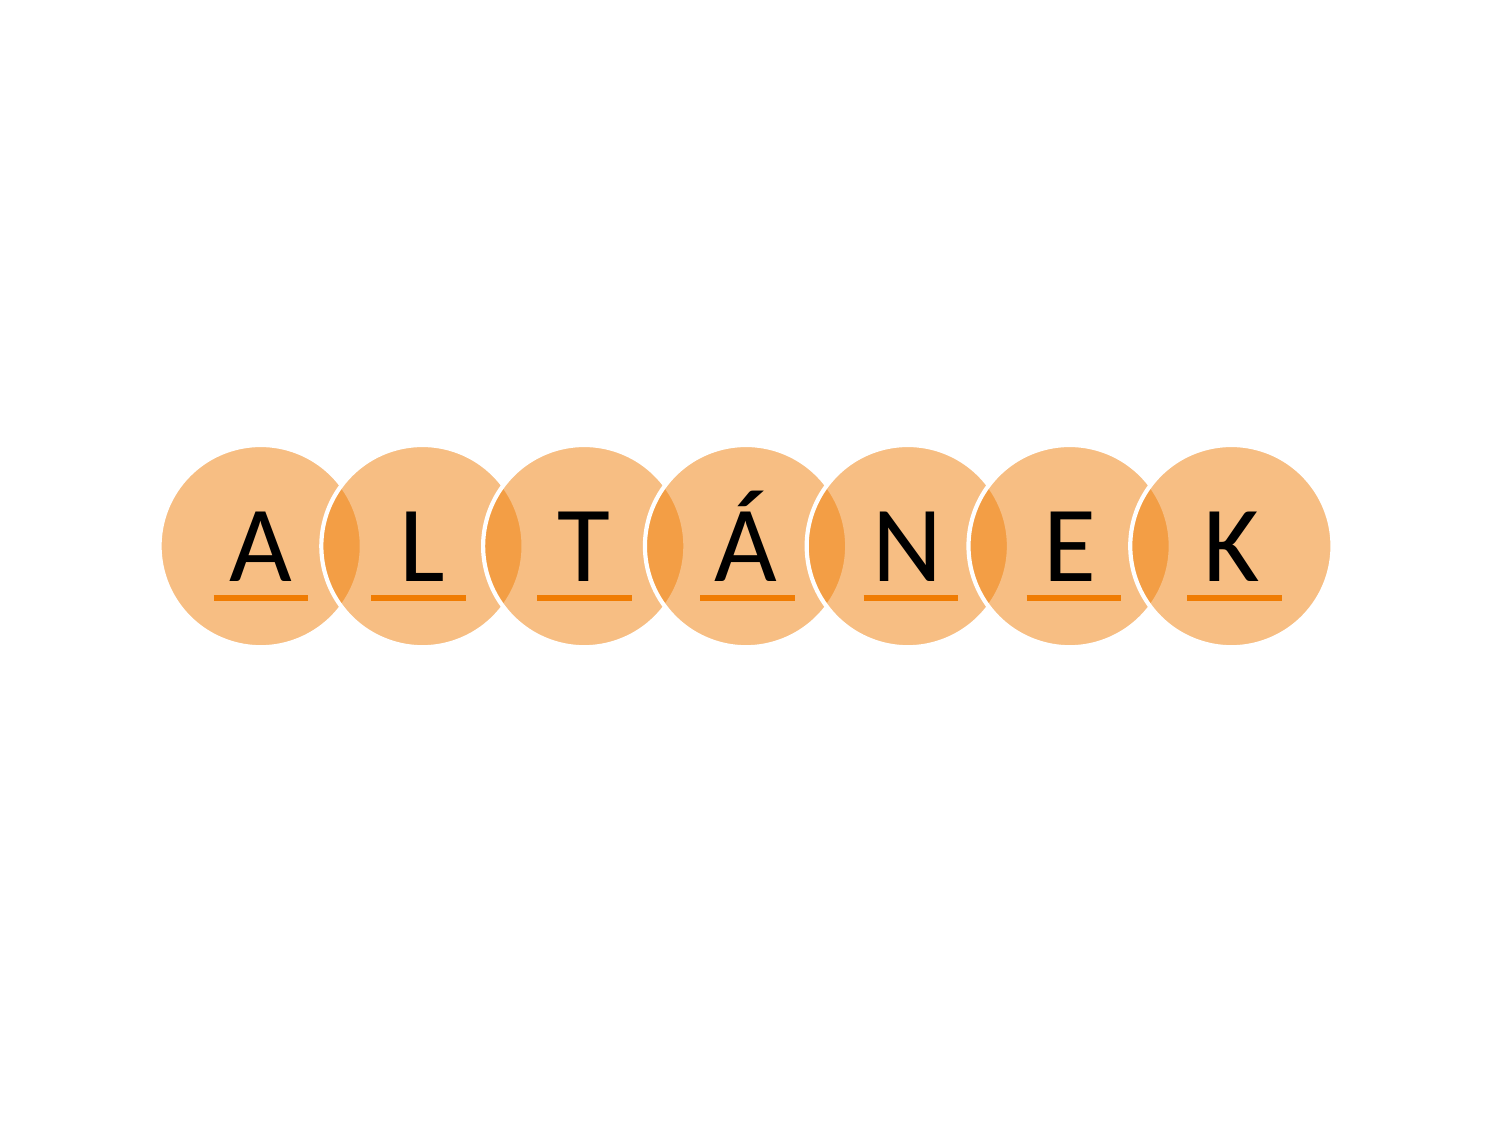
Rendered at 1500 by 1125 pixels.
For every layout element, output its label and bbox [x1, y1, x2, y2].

text_box [159, 207, 1333, 885]
